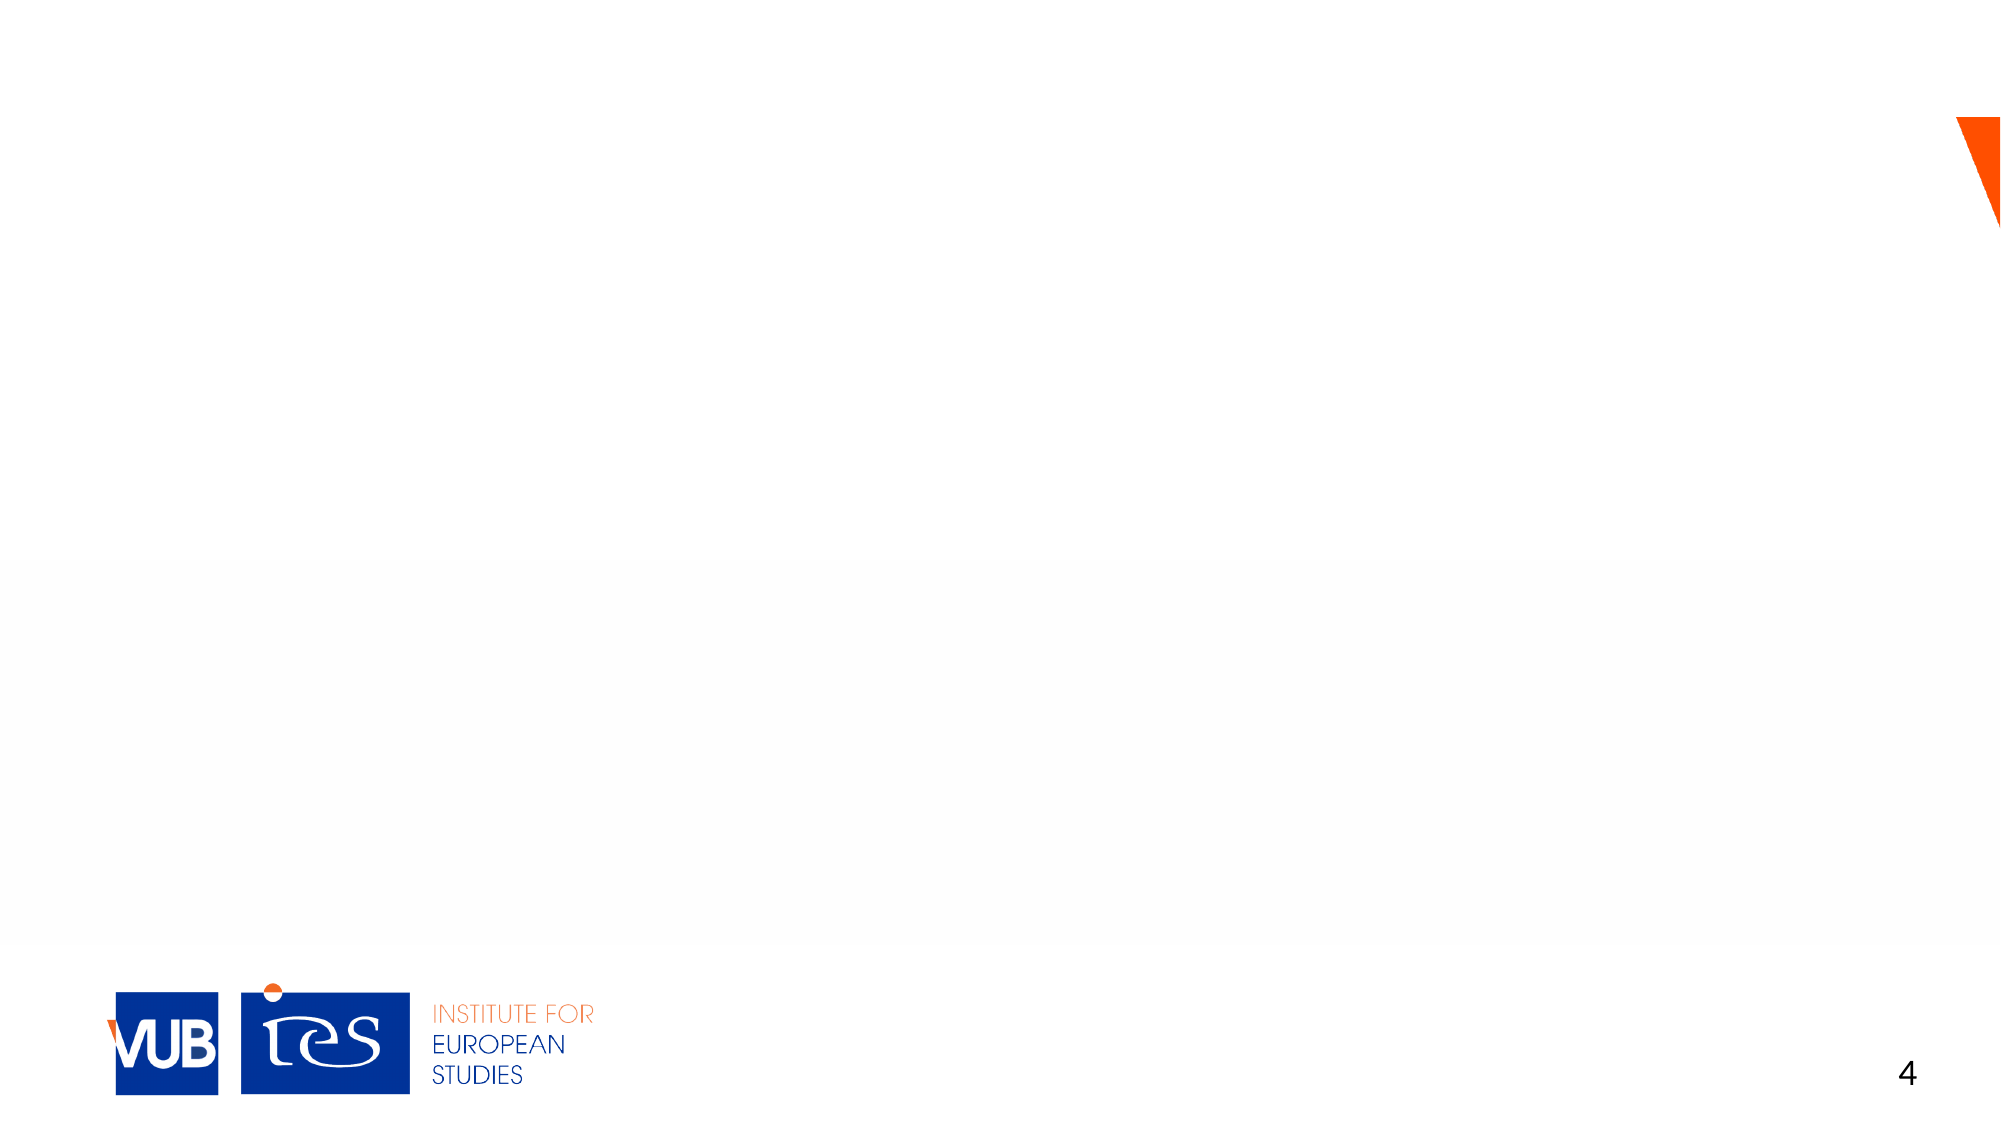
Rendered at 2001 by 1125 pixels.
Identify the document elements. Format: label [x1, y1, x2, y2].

picture [1956, 117, 2001, 235]
picture [89, 962, 651, 1124]
